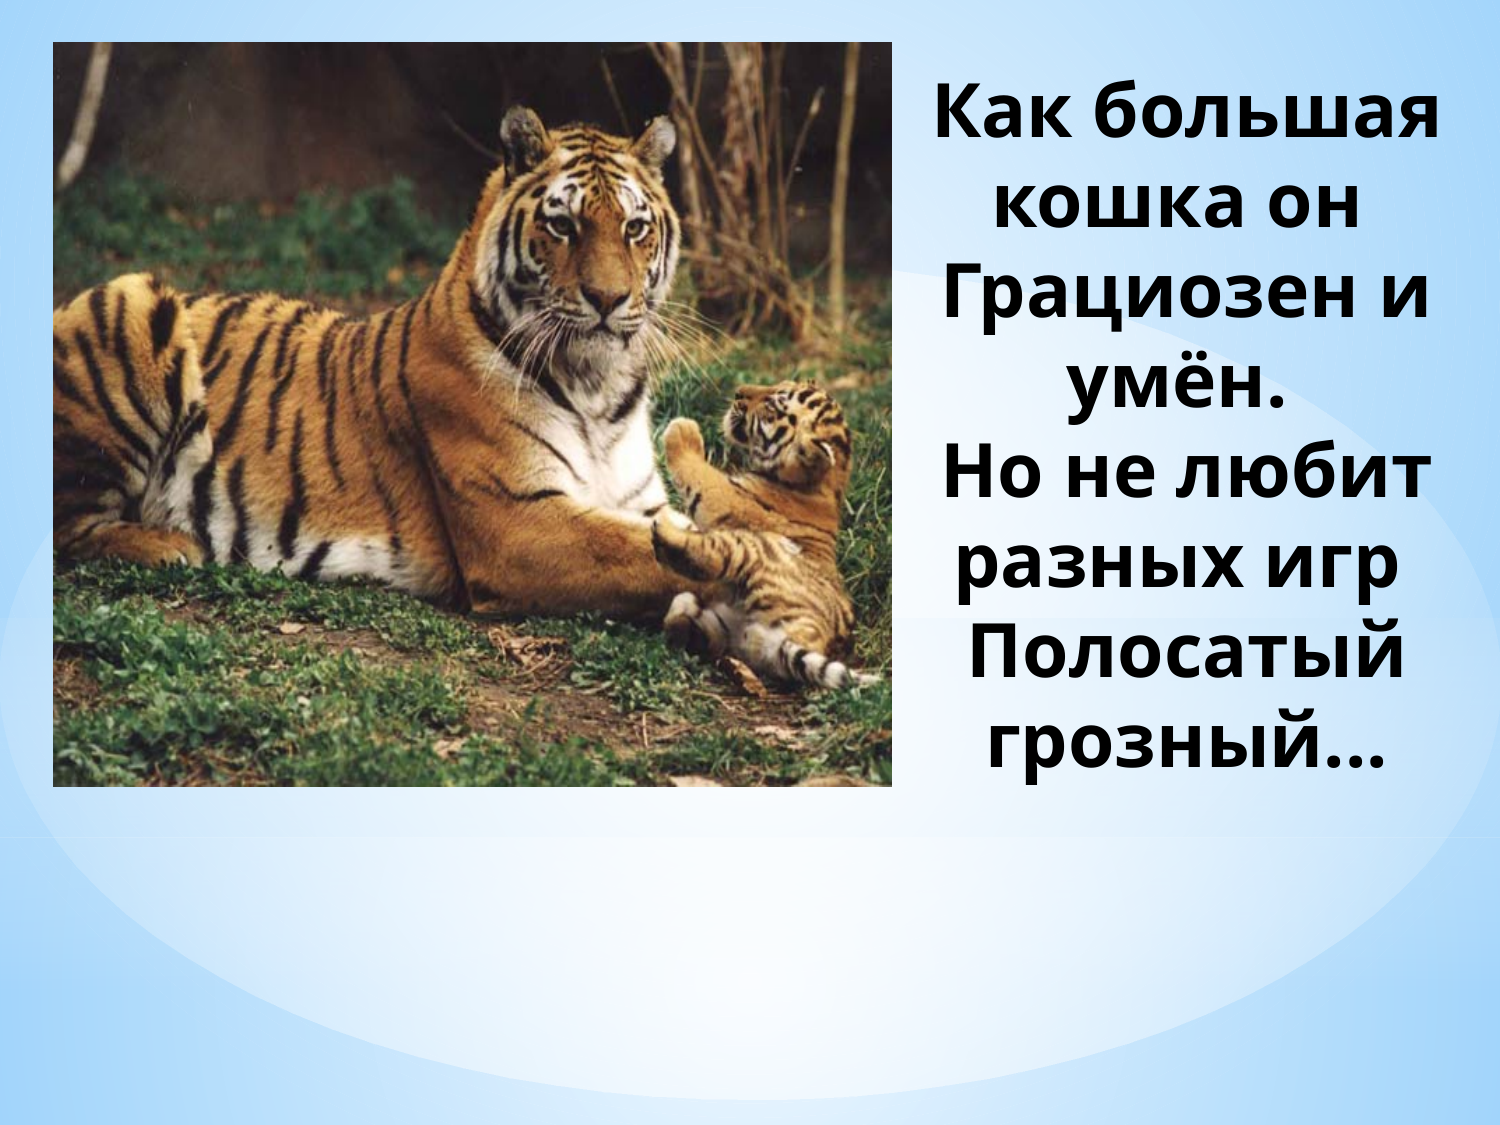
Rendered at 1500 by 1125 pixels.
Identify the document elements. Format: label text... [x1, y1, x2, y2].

title Как большая кошка он Грациозен и умён. Но не любит разных игр Полосатый грозный... [903, 54, 1471, 905]
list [52, 42, 892, 788]
